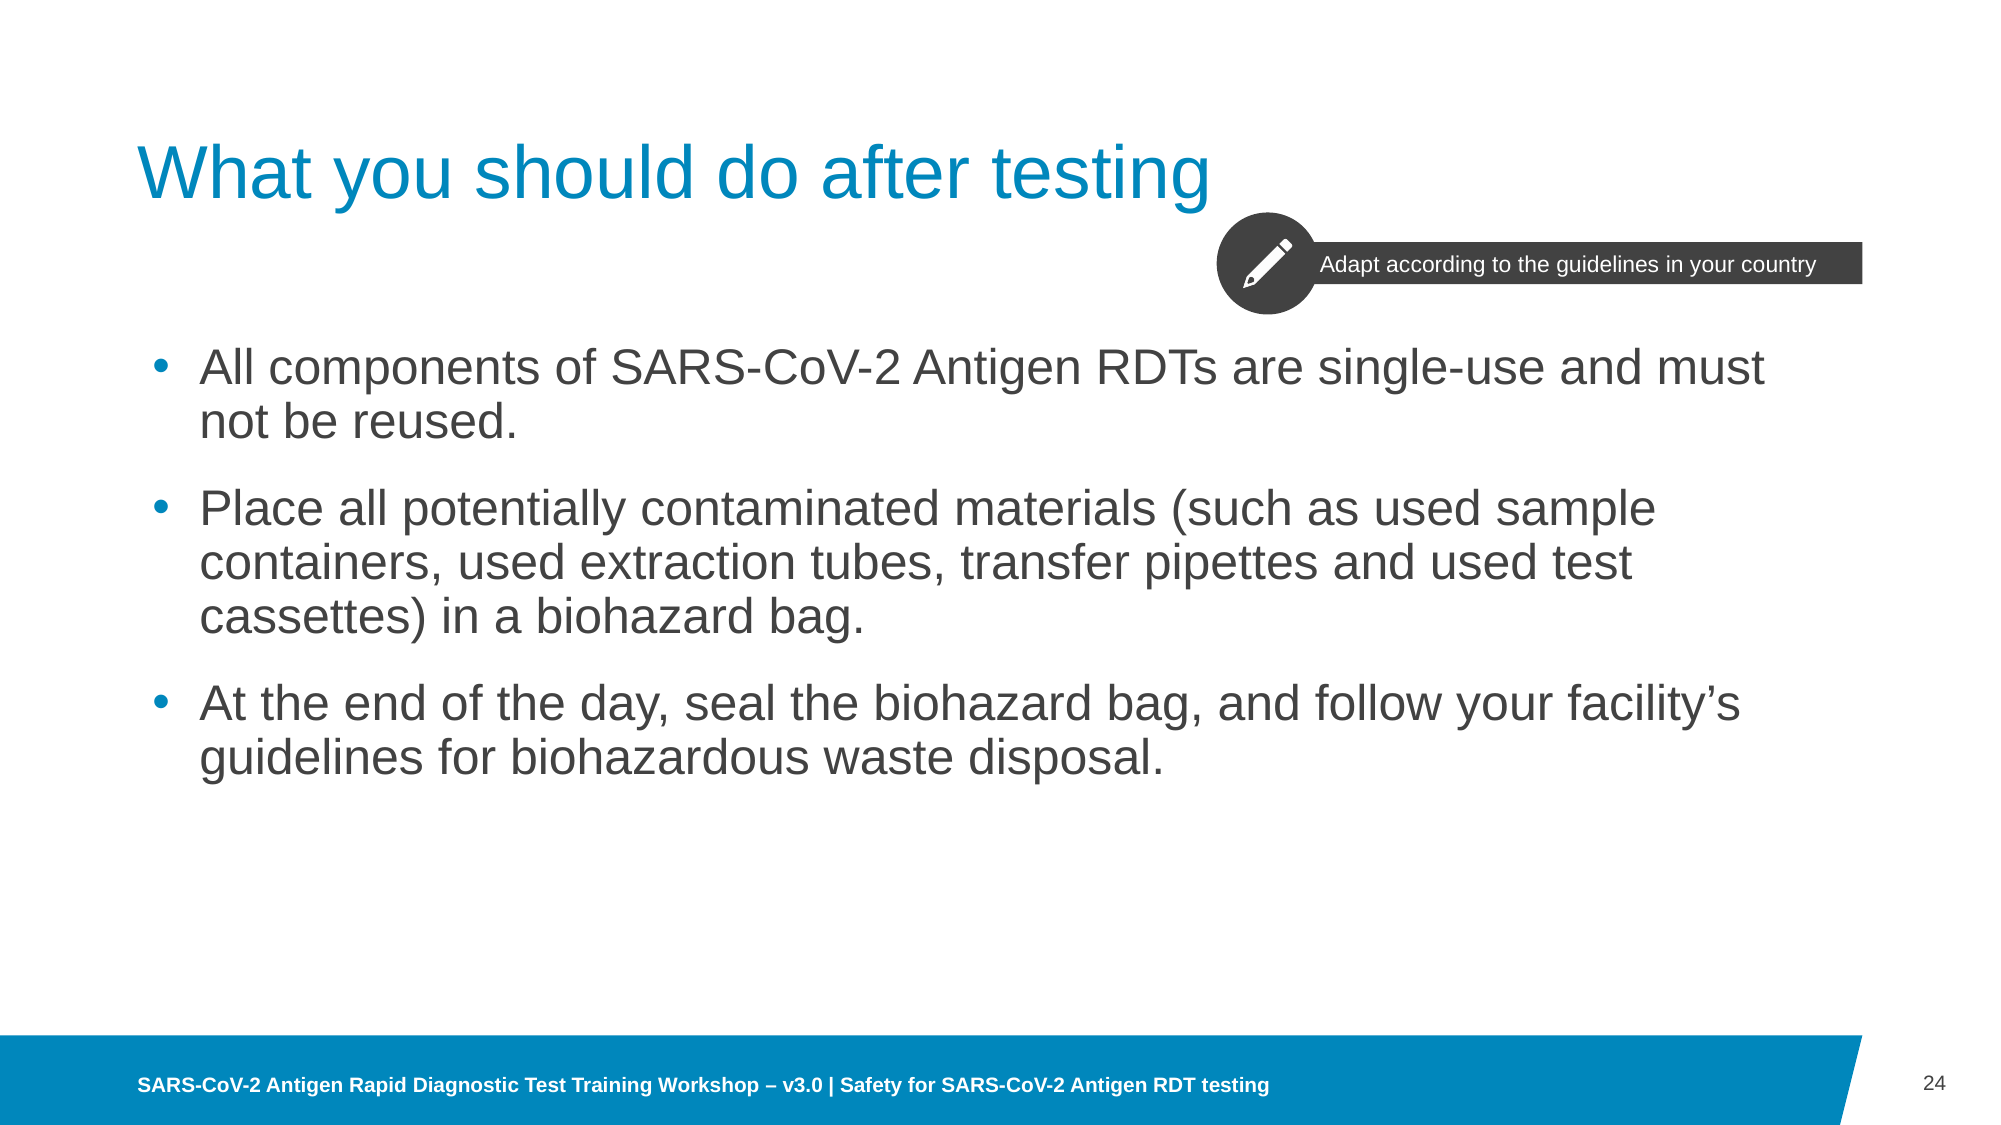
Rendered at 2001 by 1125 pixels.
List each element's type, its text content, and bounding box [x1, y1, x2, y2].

list All components of SARS-CoV-2 Antigen RDTs are single-use and must not be reused. Place all potentially contaminated materials (such as used sample containers, used extraction tubes, transfer pipettes and used test cassettes) in a biohazard bag. At the end of the day, seal the biohazard bag, and follow your facility’s guidelines for biohazardous waste disposal. [137, 241, 1863, 970]
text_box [1218, 214, 1863, 313]
slide_number 24 [1862, 1035, 1947, 1125]
title What you should do after testing [137, 59, 1863, 215]
footer SARS-CoV-2 Antigen Rapid Diagnostic Test Training Workshop – v3.0 | Safety for SARS-CoV-2 Antigen RDT testing [137, 1042, 1338, 1125]
